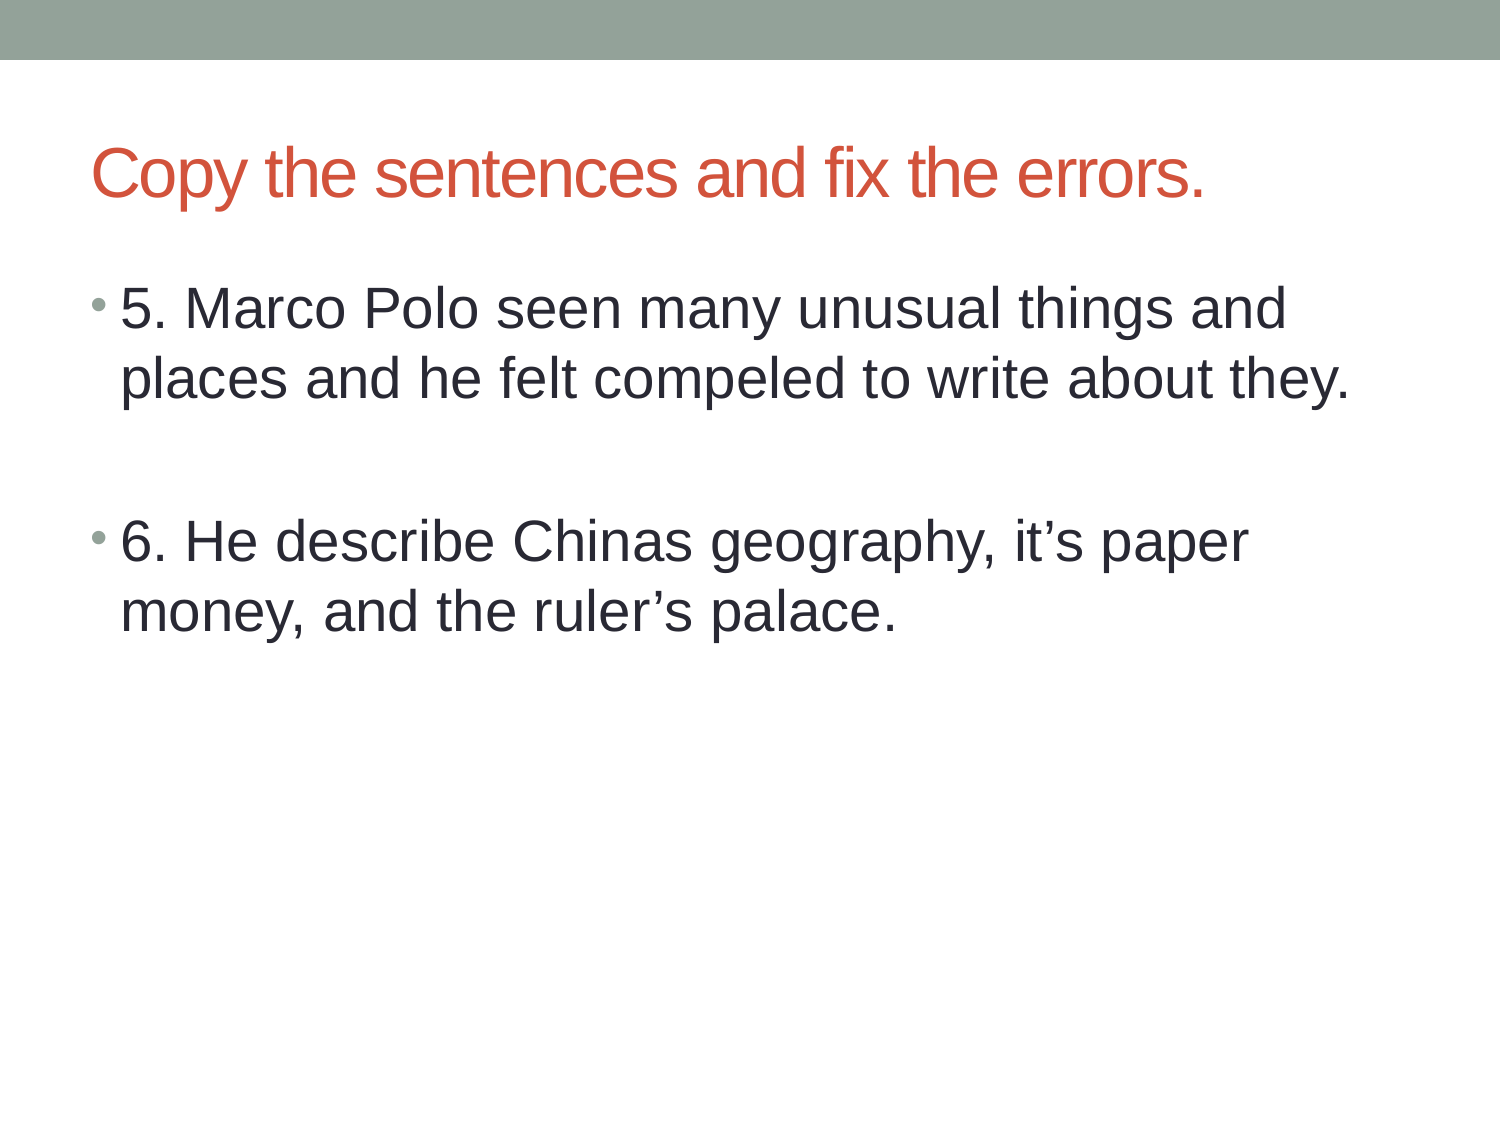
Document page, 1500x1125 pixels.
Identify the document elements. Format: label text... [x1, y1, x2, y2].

title Copy the sentences and fix the errors. [75, 87, 1425, 250]
list 5. Marco Polo seen many unusual things and places and he felt compeled to write about they. 6. He describe Chinas geography, it’s paper money, and the ruler’s palace. [75, 262, 1425, 1063]
